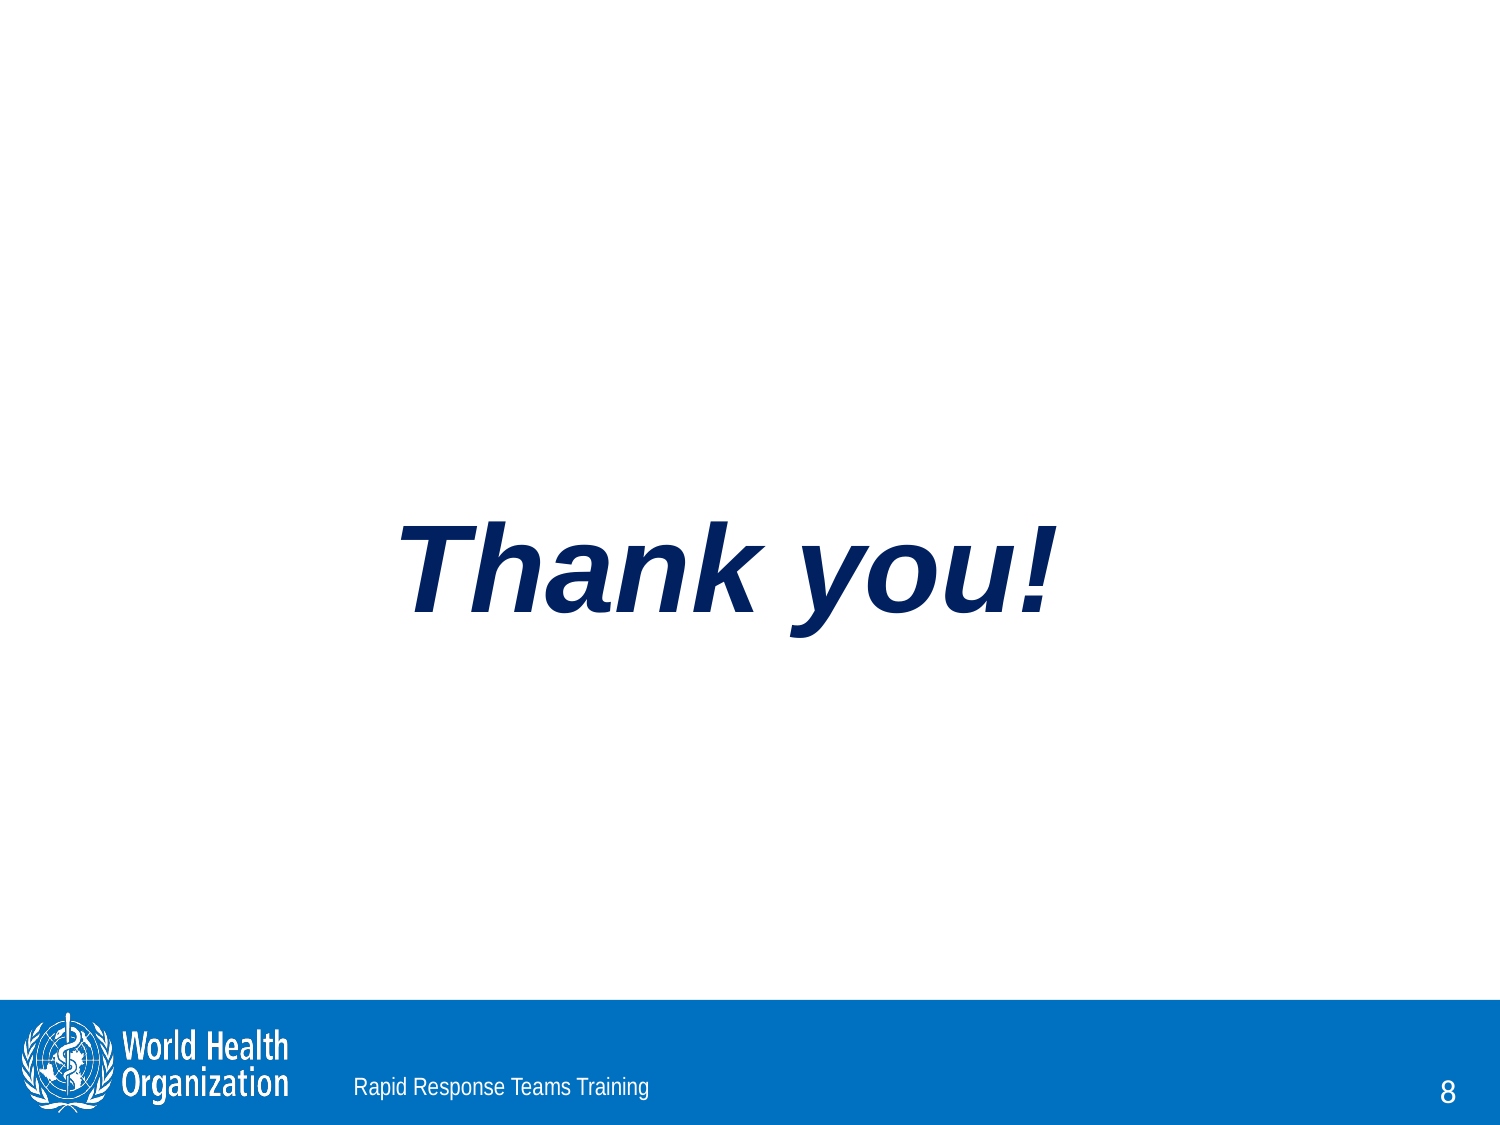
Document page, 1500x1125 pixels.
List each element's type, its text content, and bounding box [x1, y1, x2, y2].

picture [21, 1012, 288, 1113]
title Thank you! [88, 441, 1364, 683]
